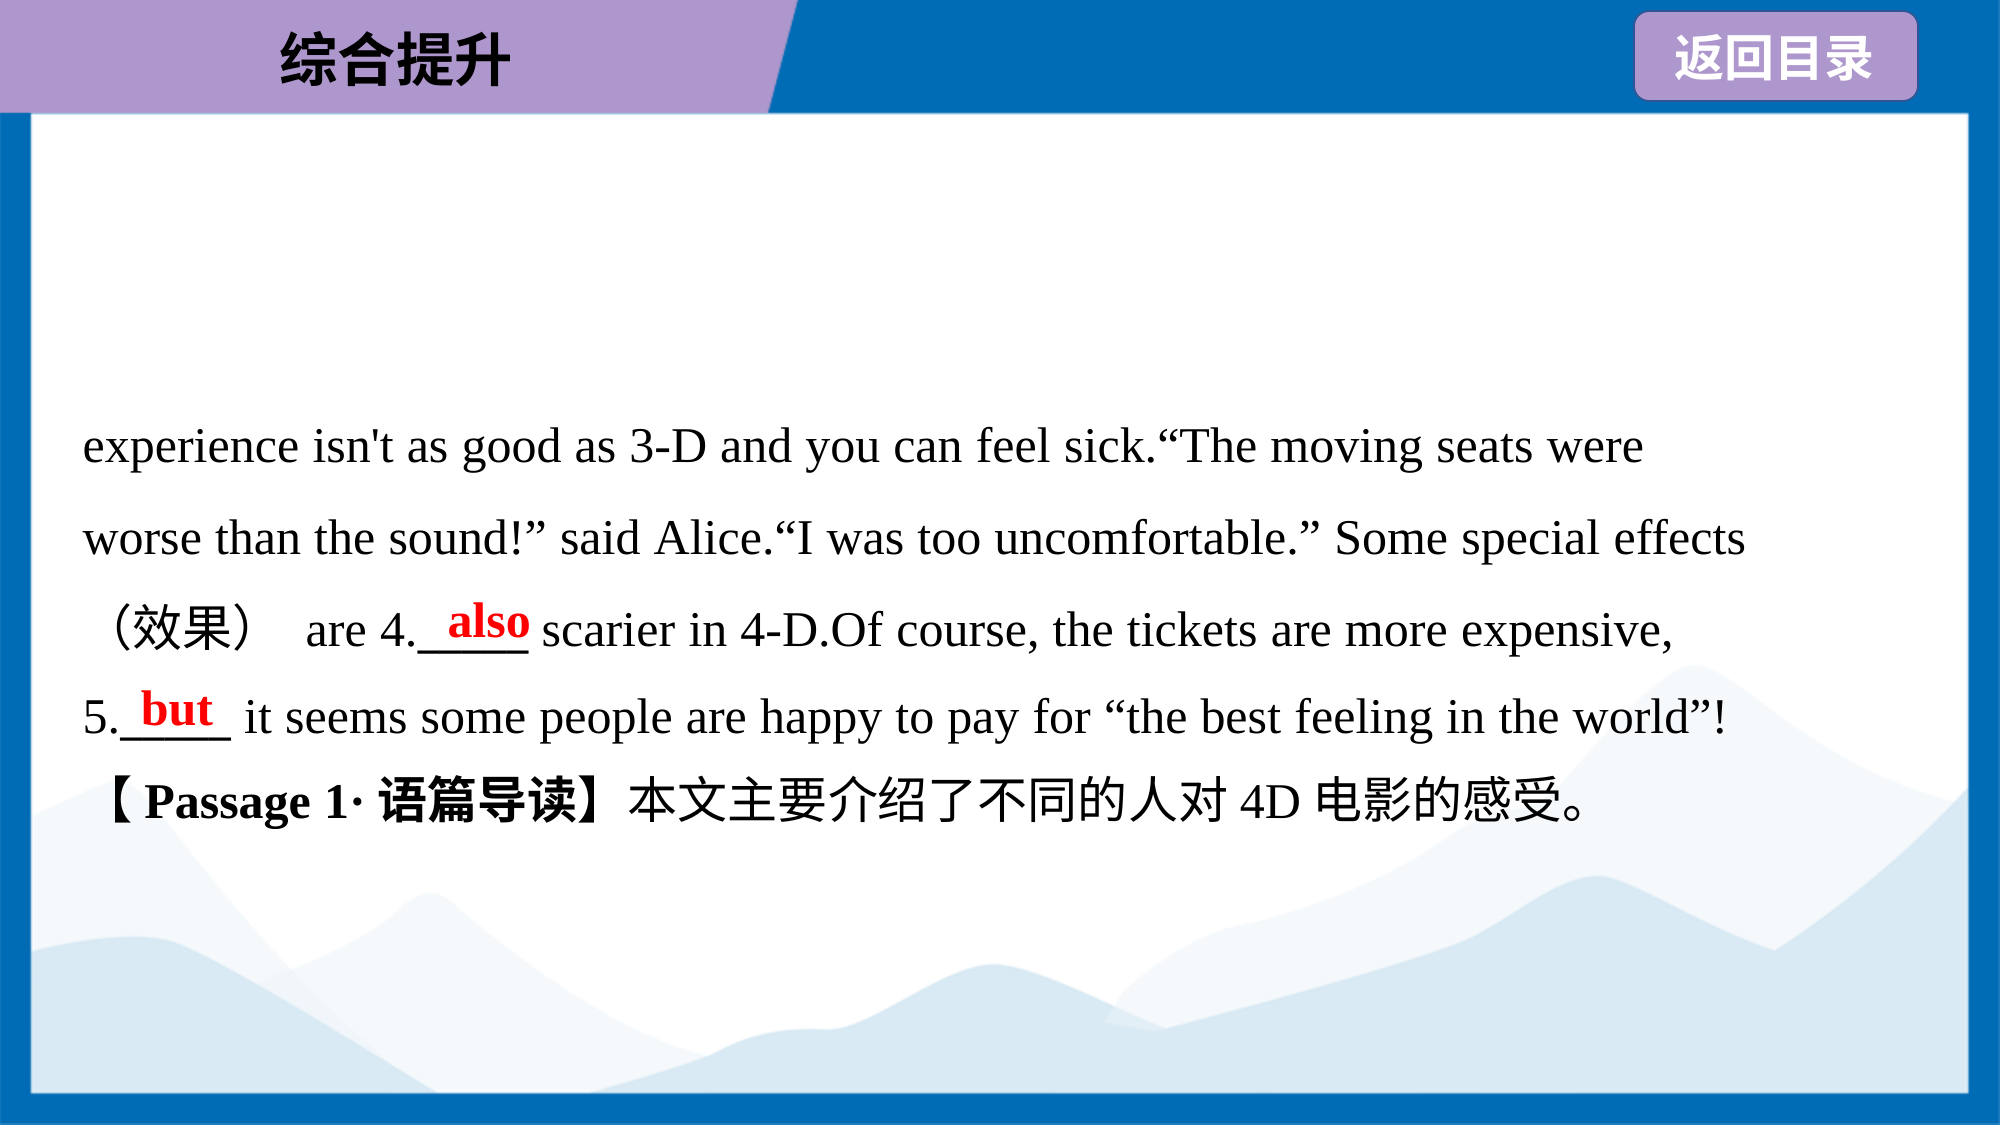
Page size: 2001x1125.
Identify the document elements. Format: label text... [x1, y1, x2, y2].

text_box experience isn't as good as 3-D and you can feel sick.“The moving seats were worse than the sound!” said Alice.“I was too uncomfortable.” Some special effects （效果） are 4._____ scarier in 4-D.Of course, the tickets are more expensive, 5._____ it seems some people are happy to pay for “the best feeling in the world”! [82, 381, 1917, 735]
picture [0, 0, 2000, 1125]
text_box also [429, 560, 549, 639]
text_box 【Passage 1·语篇导读】本文主要介绍了不同的人对4D电影的感受。 [82, 740, 1917, 819]
text_box but [122, 648, 232, 727]
